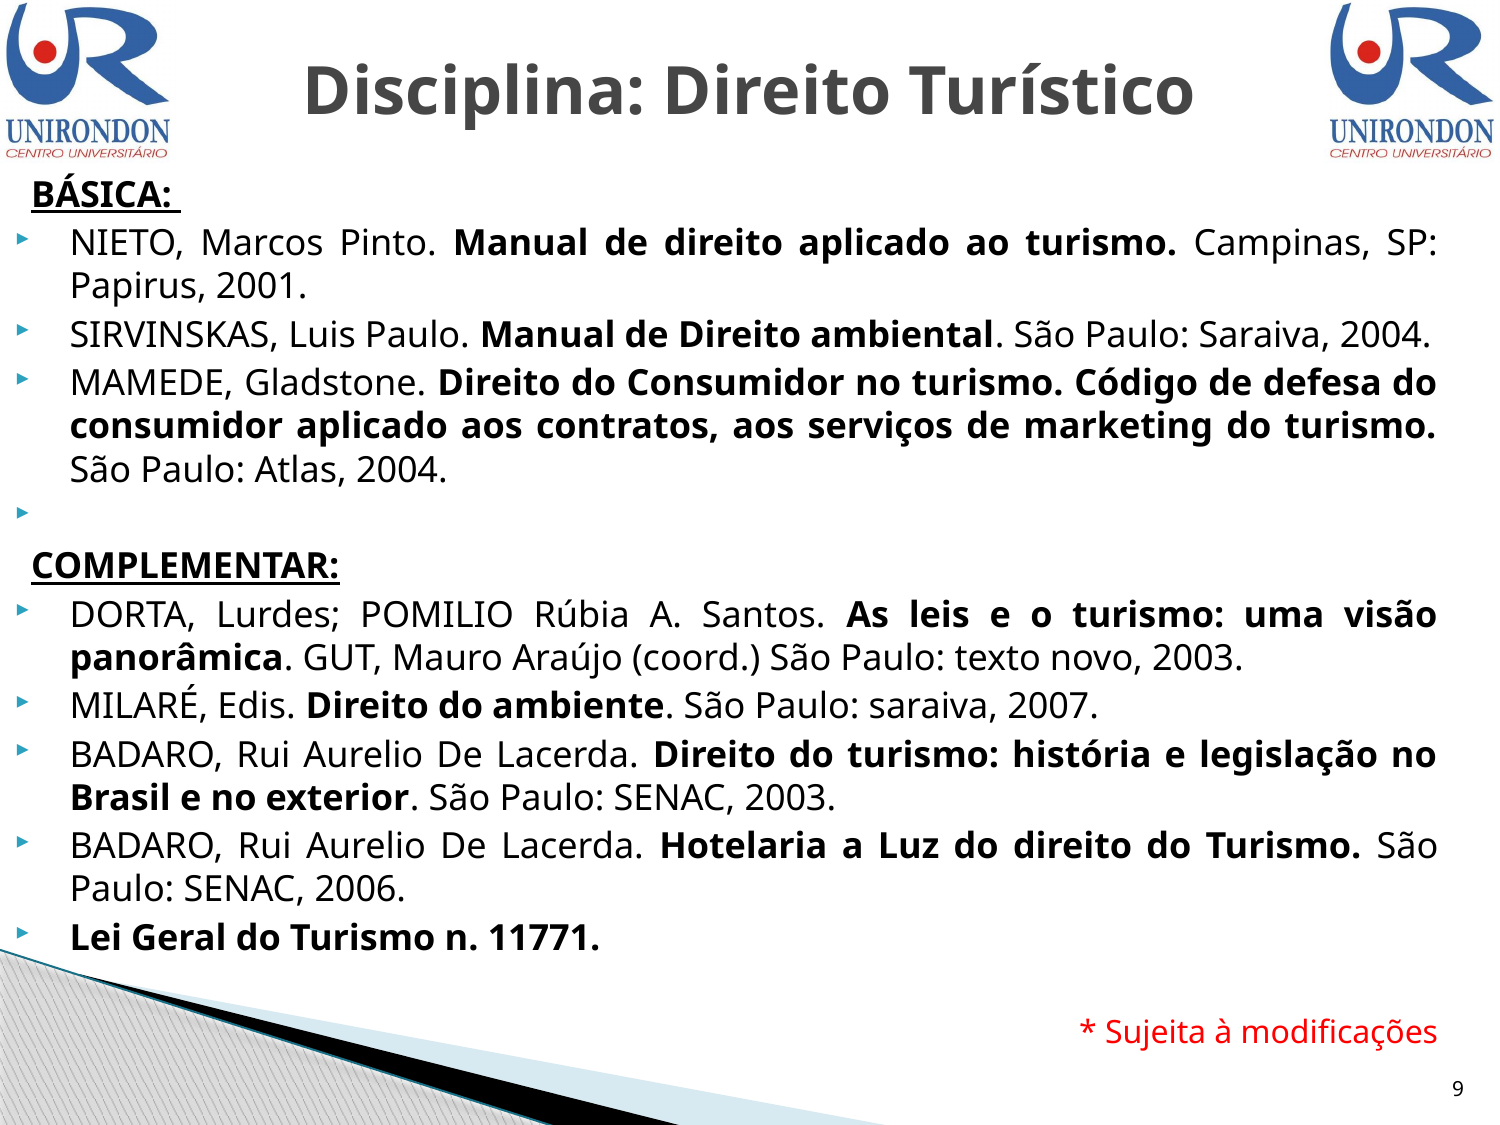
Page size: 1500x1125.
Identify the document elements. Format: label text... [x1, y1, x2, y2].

list BÁSICA: NIETO, Marcos Pinto. Manual de direito aplicado ao turismo. Campinas, SP: Papirus, 2001. SIRVINSKAS, Luis Paulo. Manual de Direito ambiental. São Paulo: Saraiva, 2004. MAMEDE, Gladstone. Direito do Consumidor no turismo. Código de defesa do consumidor aplicado aos contratos, aos serviços de marketing do turismo. São Paulo: Atlas, 2004. COMPLEMENTAR: DORTA, Lurdes; POMILIO Rúbia A. Santos. As leis e o turismo: uma visão panorâmica. GUT, Mauro Araújo (coord.) São Paulo: texto novo, 2003. MILARÉ, Edis. Direito do ambiente. São Paulo: saraiva, 2007. BADARO, Rui Aurelio De Lacerda. Direito do turismo: história e legislação no Brasil e no exterior. São Paulo: SENAC, 2003. BADARO, Rui Aurelio De Lacerda. Hotelaria a Luz do direito do Turismo. São Paulo: SENAC, 2006. Lei Geral do Turismo n. 11771. * Sujeita à modificações [0, 164, 1454, 1102]
picture [1323, 0, 1500, 164]
slide_number 9 [1418, 1051, 1479, 1112]
picture [0, 0, 176, 164]
text_box Disciplina: Direito Turístico [181, 35, 1318, 141]
